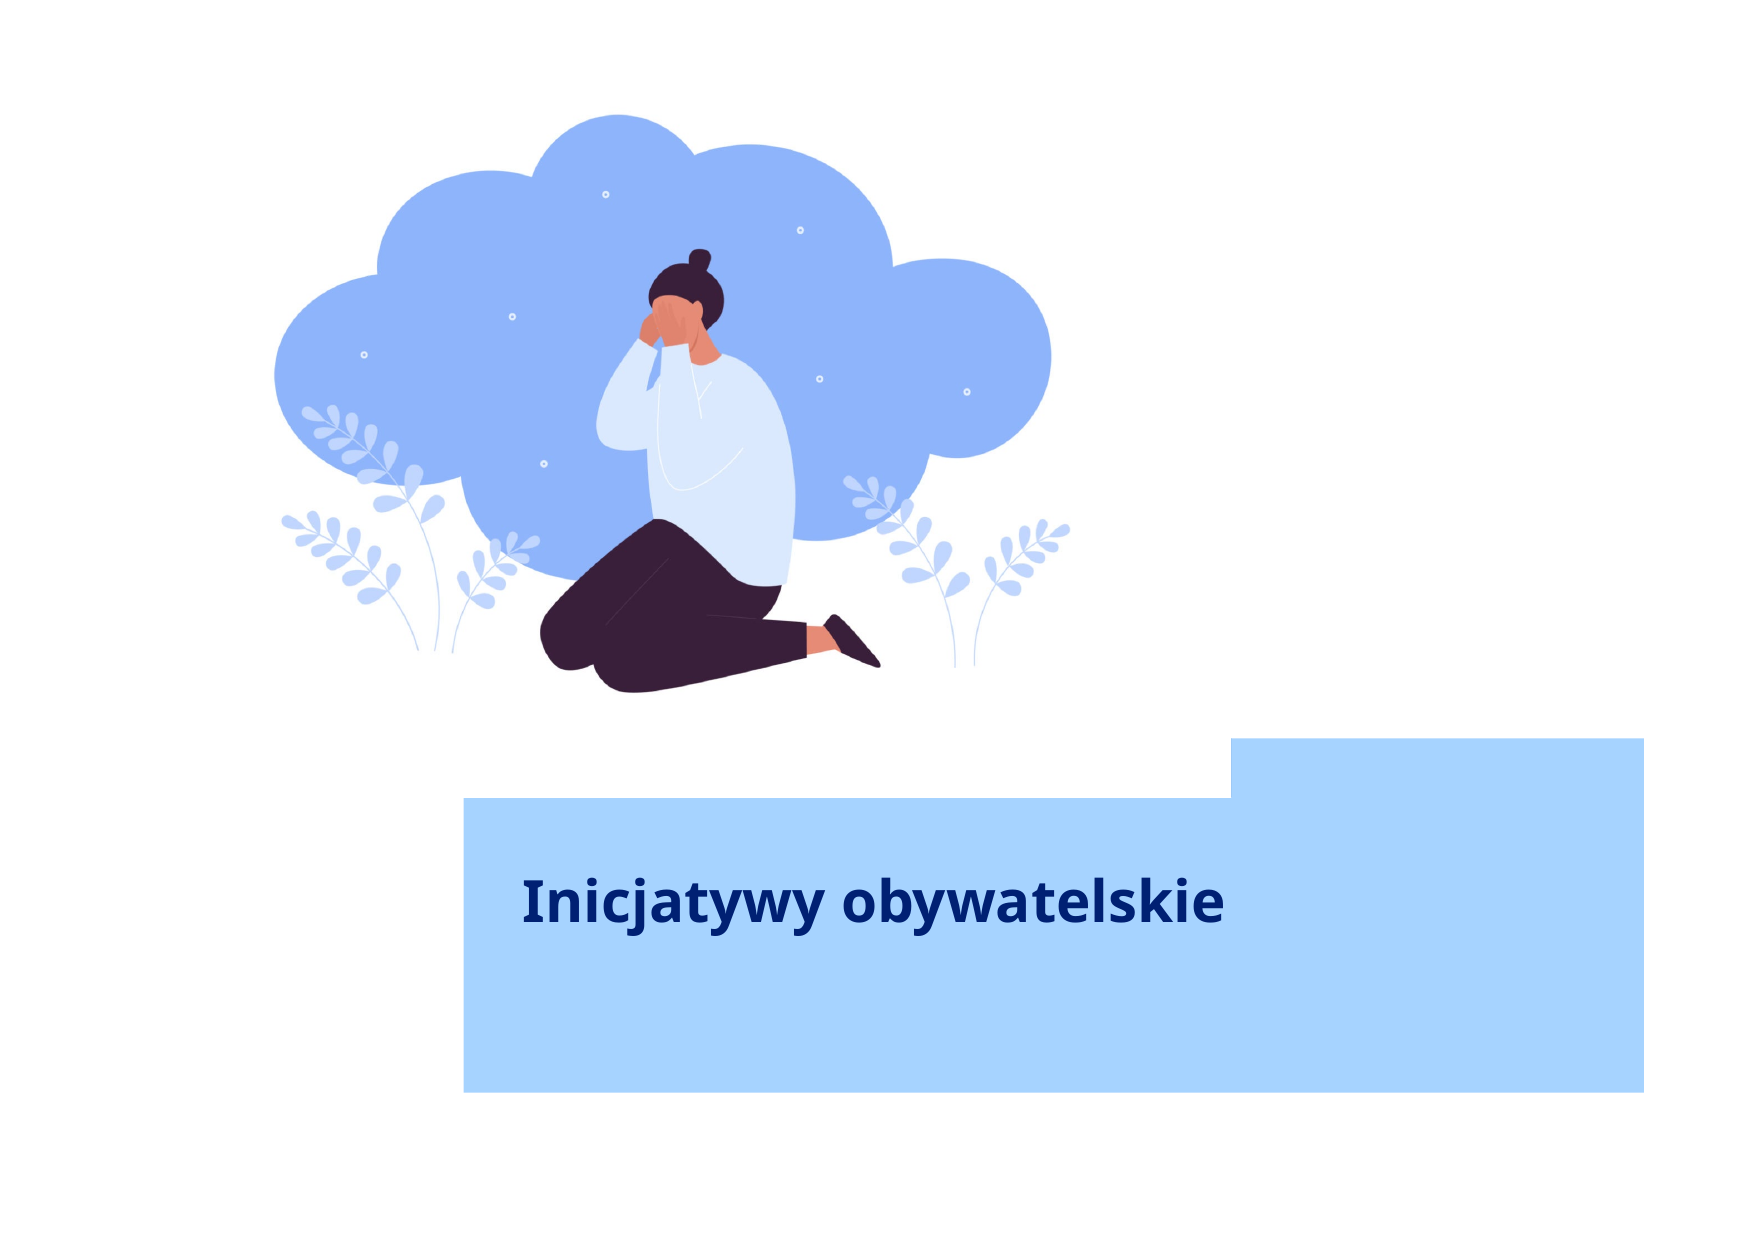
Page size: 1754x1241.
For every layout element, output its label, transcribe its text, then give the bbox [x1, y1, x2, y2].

title Inicjatywy obywatelskie [522, 846, 1586, 1064]
picture [109, 0, 1232, 798]
